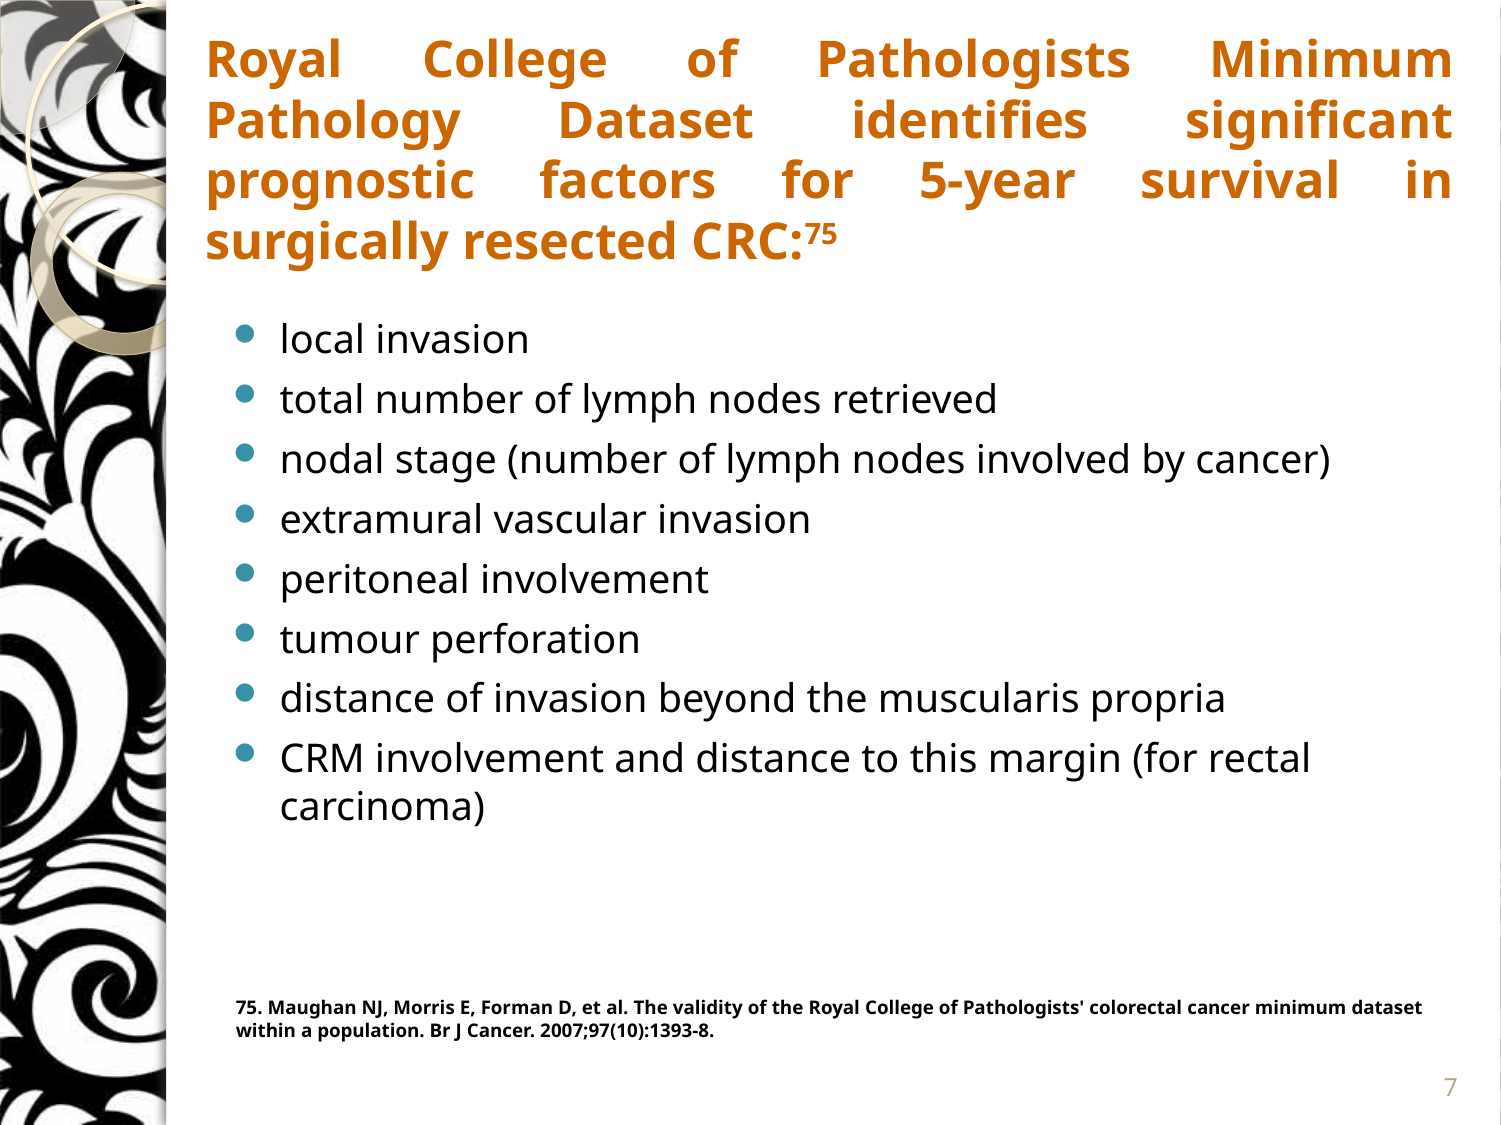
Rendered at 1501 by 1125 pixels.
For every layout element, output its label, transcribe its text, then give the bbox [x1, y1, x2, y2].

text_box 75. Maughan NJ, Morris E, Forman D, et al. The validity of the Royal College of Pathologists' colorectal cancer minimum dataset within a population. Br J Cancer. 2007;97(10):1393-8. [221, 988, 1437, 1049]
picture [136, 0, 164, 4]
picture [53, 241, 160, 332]
picture [62, 195, 160, 280]
list local invasion total number of lymph nodes retrieved nodal stage (number of lymph nodes involved by cancer) extramural vascular invasion peritoneal involvement tumour perforation distance of invasion beyond the muscularis propria CRM involvement and distance to this margin (for rectal carcinoma) [204, 306, 1435, 854]
slide_number 7 [1413, 1034, 1489, 1113]
picture [32, 13, 160, 207]
title Royal College of Pathologists Minimum Pathology Dataset identifies significant prognostic factors for 5-year survival in surgically resected CRC:75 [190, 19, 1470, 278]
picture [0, 134, 166, 1125]
